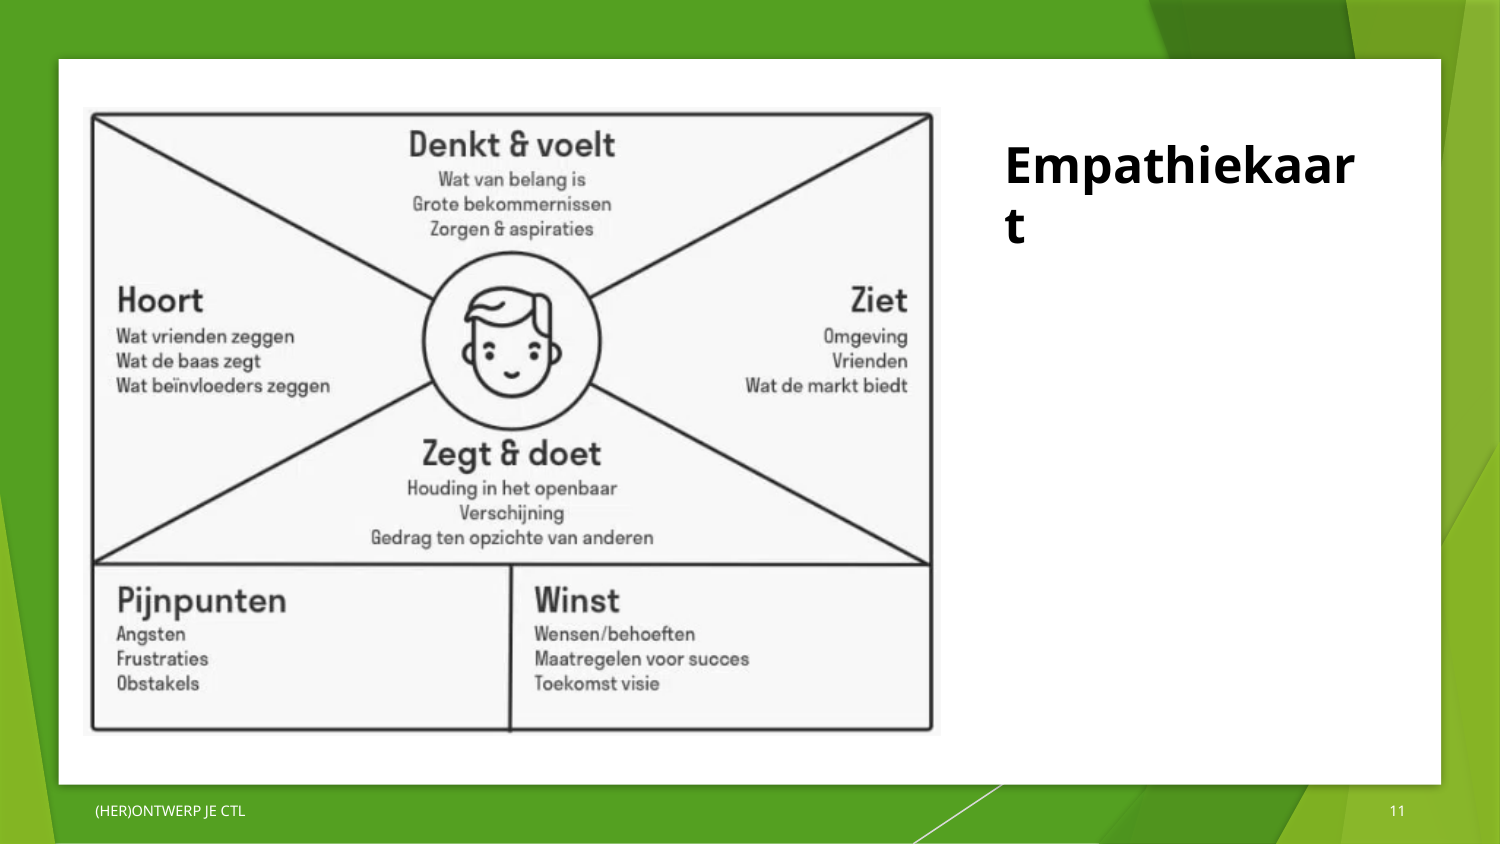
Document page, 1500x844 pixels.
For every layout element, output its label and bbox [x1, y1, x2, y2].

picture [83, 106, 942, 736]
text_box [0, 0, 1500, 844]
